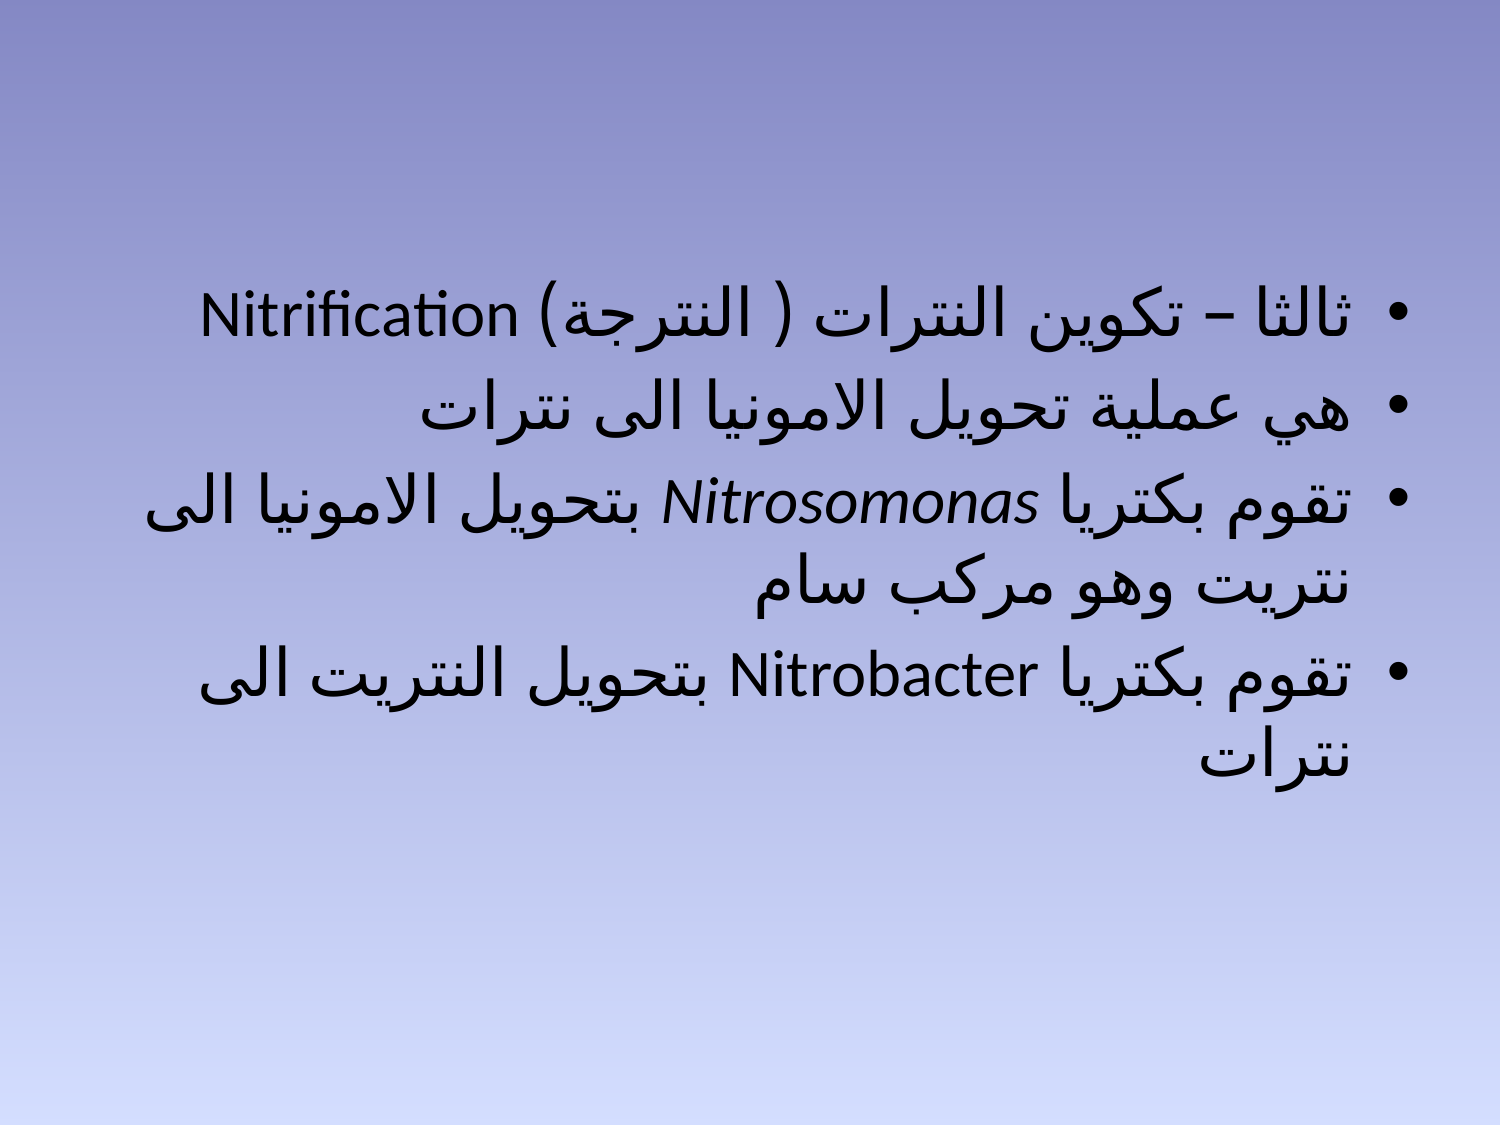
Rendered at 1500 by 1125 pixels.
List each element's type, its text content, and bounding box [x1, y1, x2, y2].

list ثالثا – تكوين النترات ( النترجة) Nitrification هي عملية تحويل الامونيا الى نترات تقوم بكتريا Nitrosomonas بتحويل الامونيا الى نتريت وهو مركب سام تقوم بكتريا Nitrobacter بتحويل النتريت الى نترات [75, 262, 1425, 1005]
